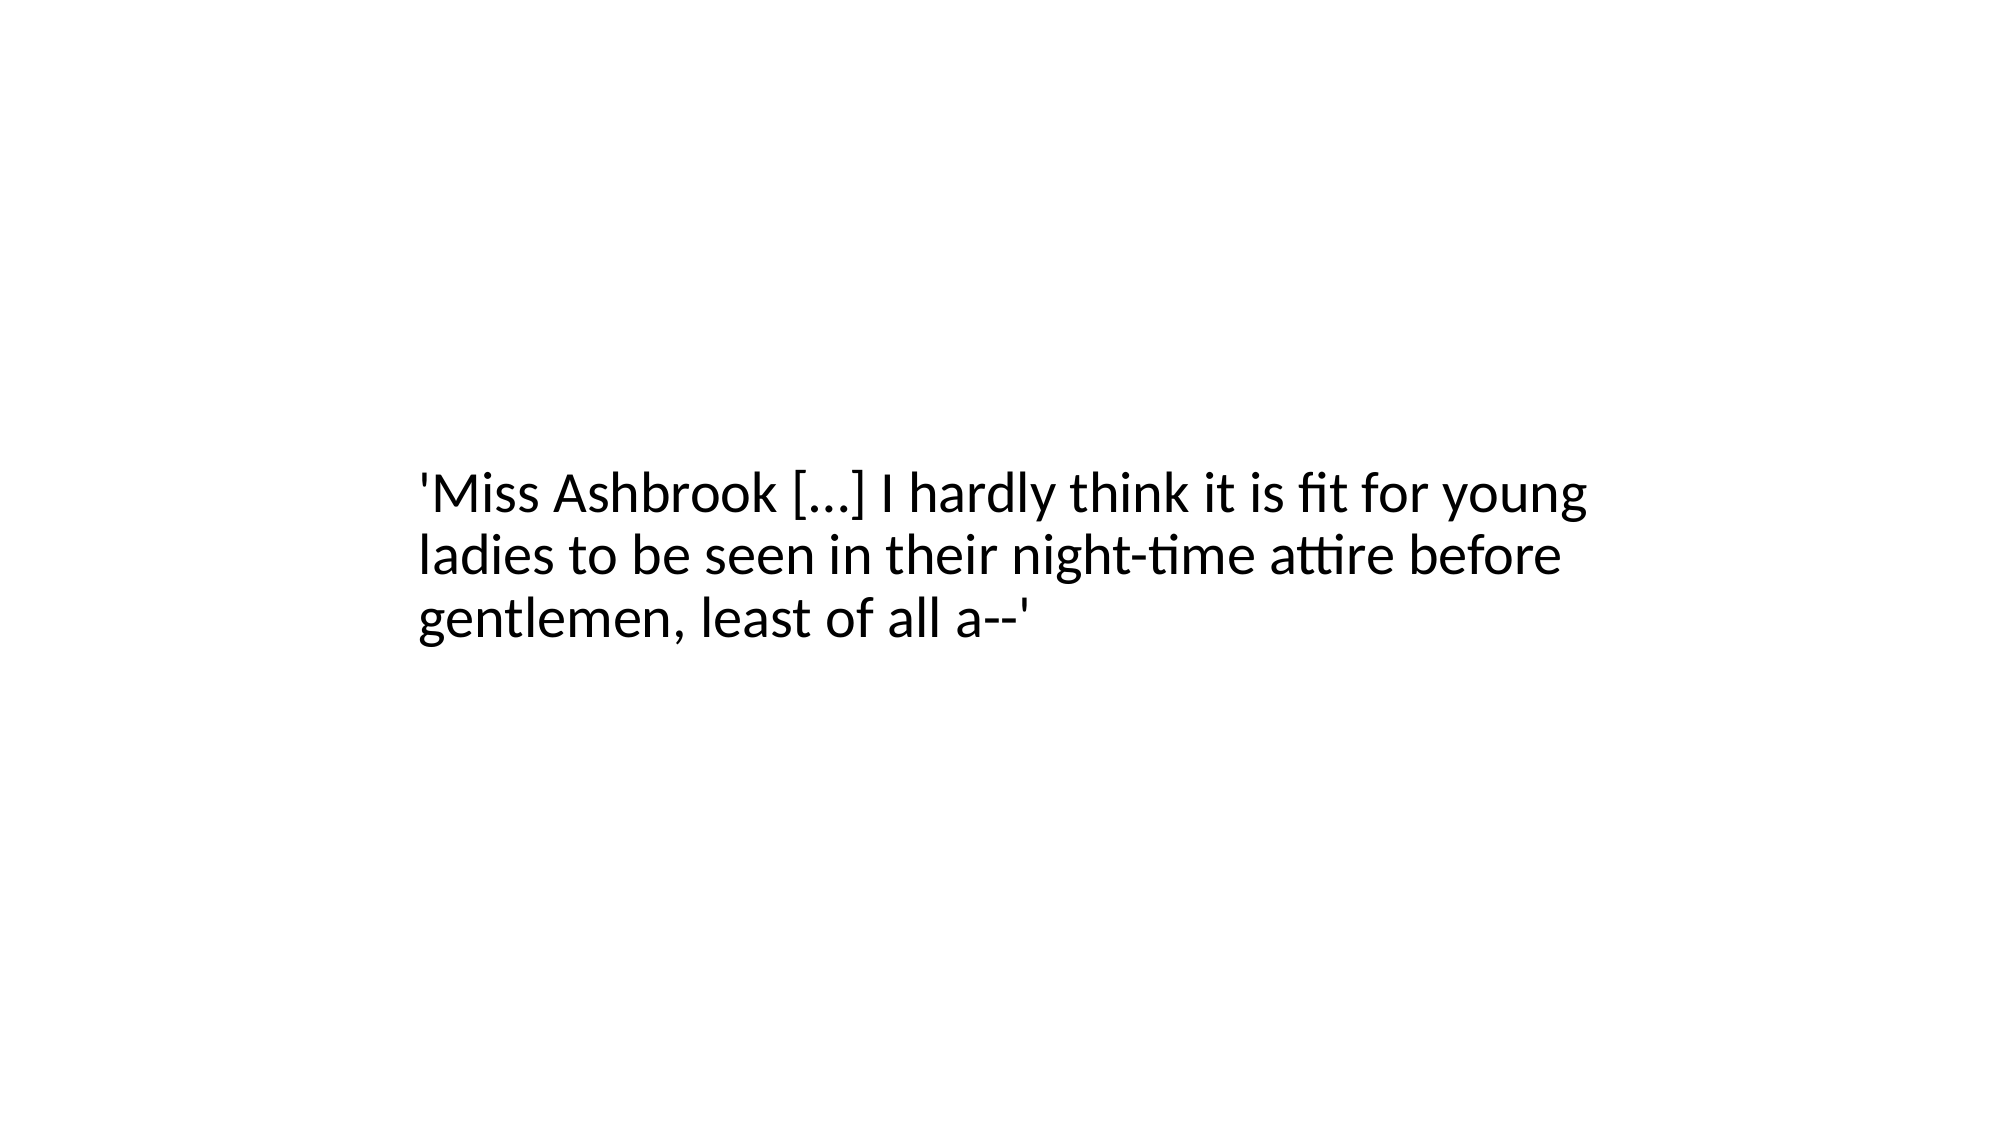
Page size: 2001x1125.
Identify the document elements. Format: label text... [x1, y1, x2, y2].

list 'Miss Ashbrook […] I hardly think it is fit for young ladies to be seen in their night-time attire before gentlemen, least of all a--' [403, 454, 1638, 671]
